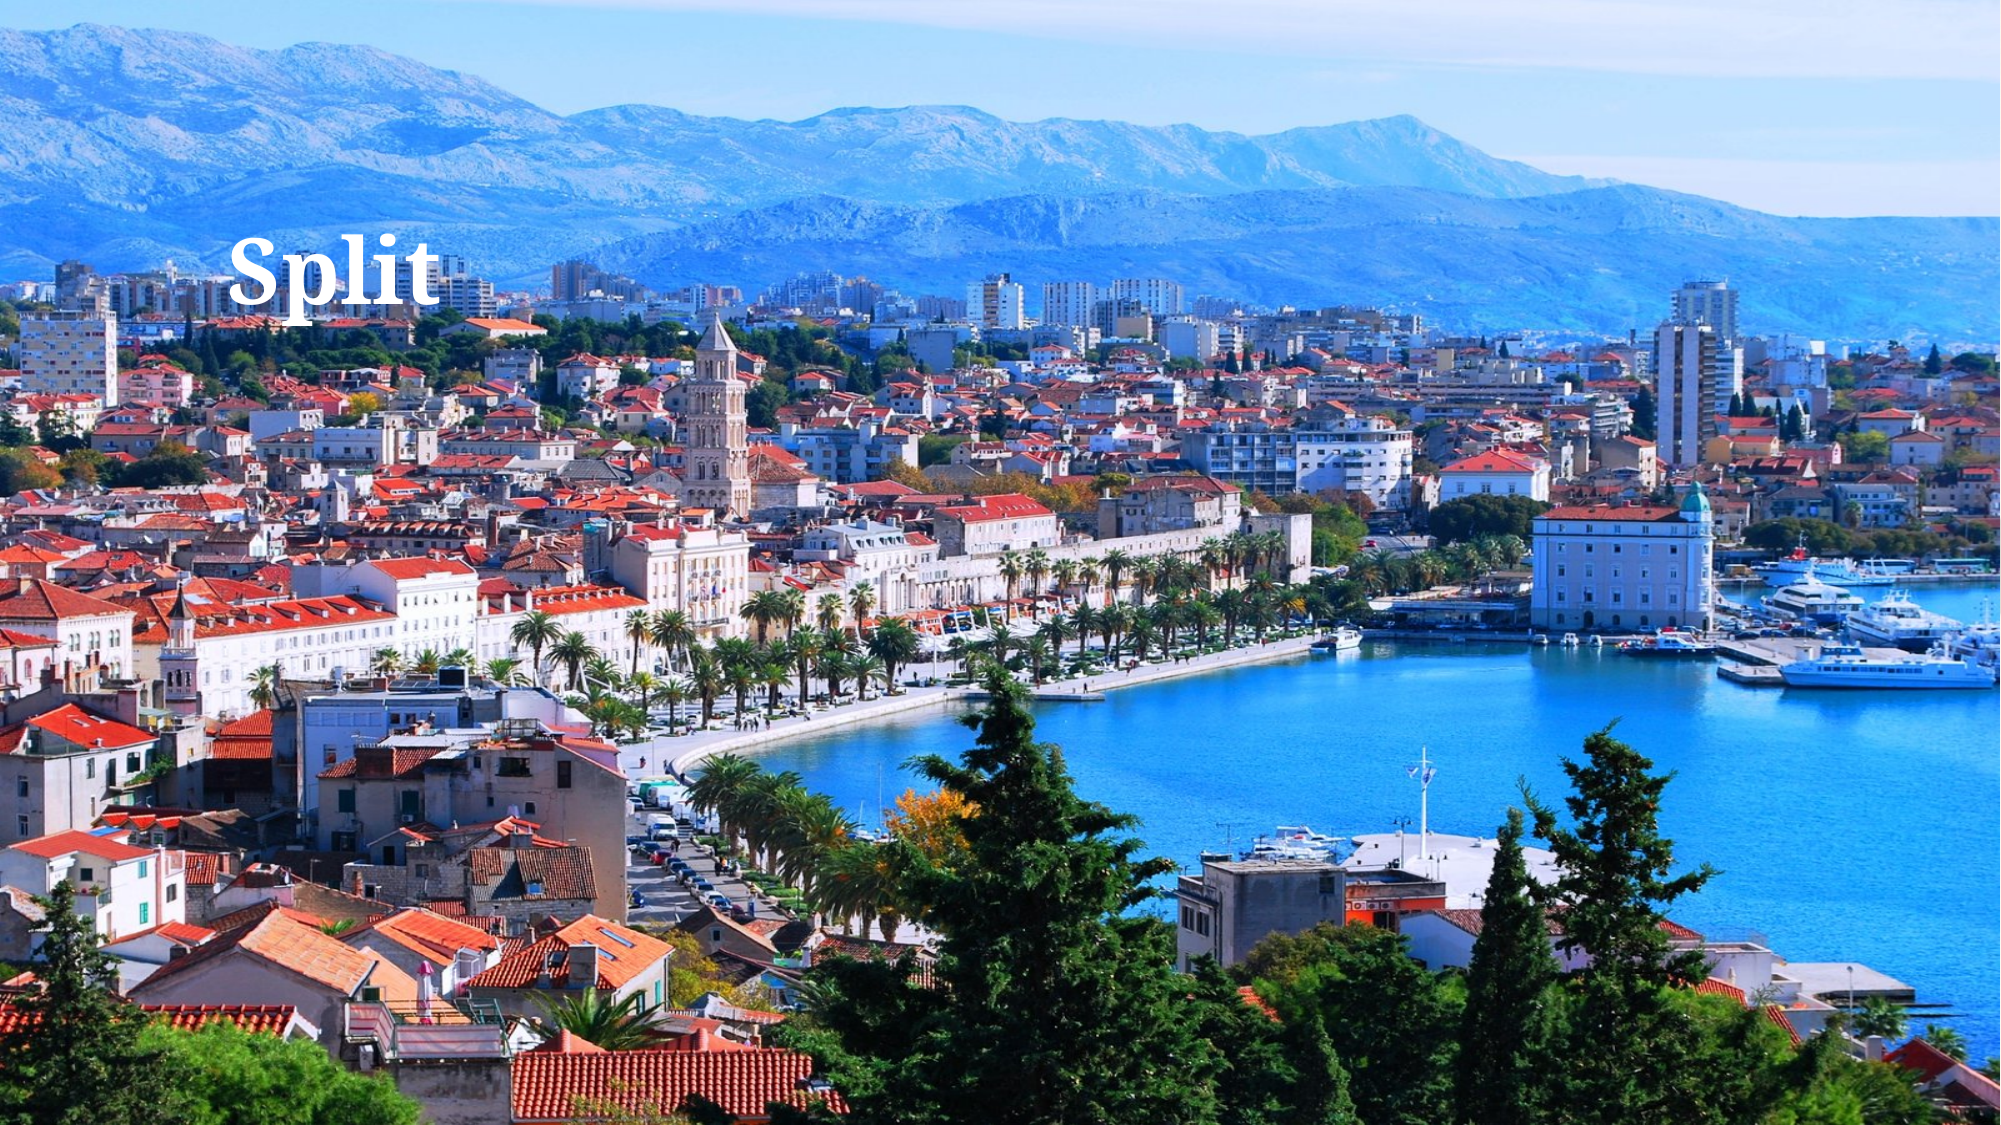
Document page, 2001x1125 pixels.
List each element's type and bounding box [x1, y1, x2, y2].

list [0, 0, 2000, 1125]
